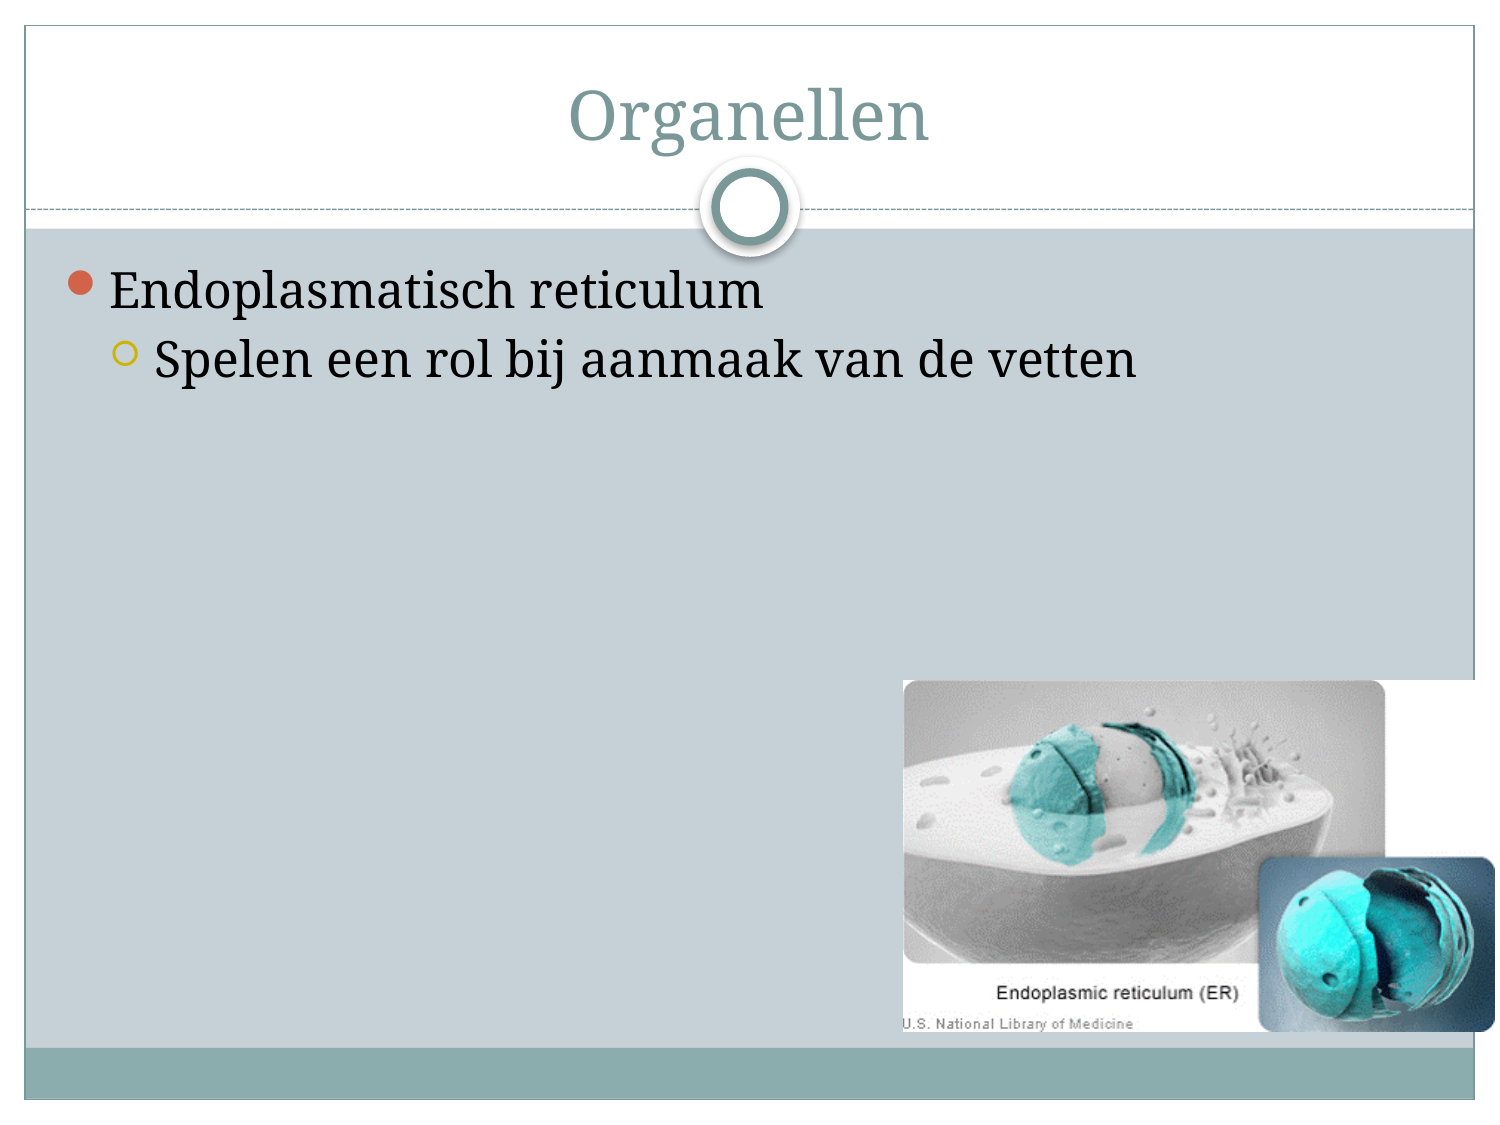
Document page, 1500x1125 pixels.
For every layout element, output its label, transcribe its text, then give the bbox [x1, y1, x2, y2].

title Organellen [49, 37, 1450, 163]
picture [903, 680, 1495, 1032]
list Endoplasmatisch reticulum Spelen een rol bij aanmaak van de vetten [49, 250, 1445, 1001]
